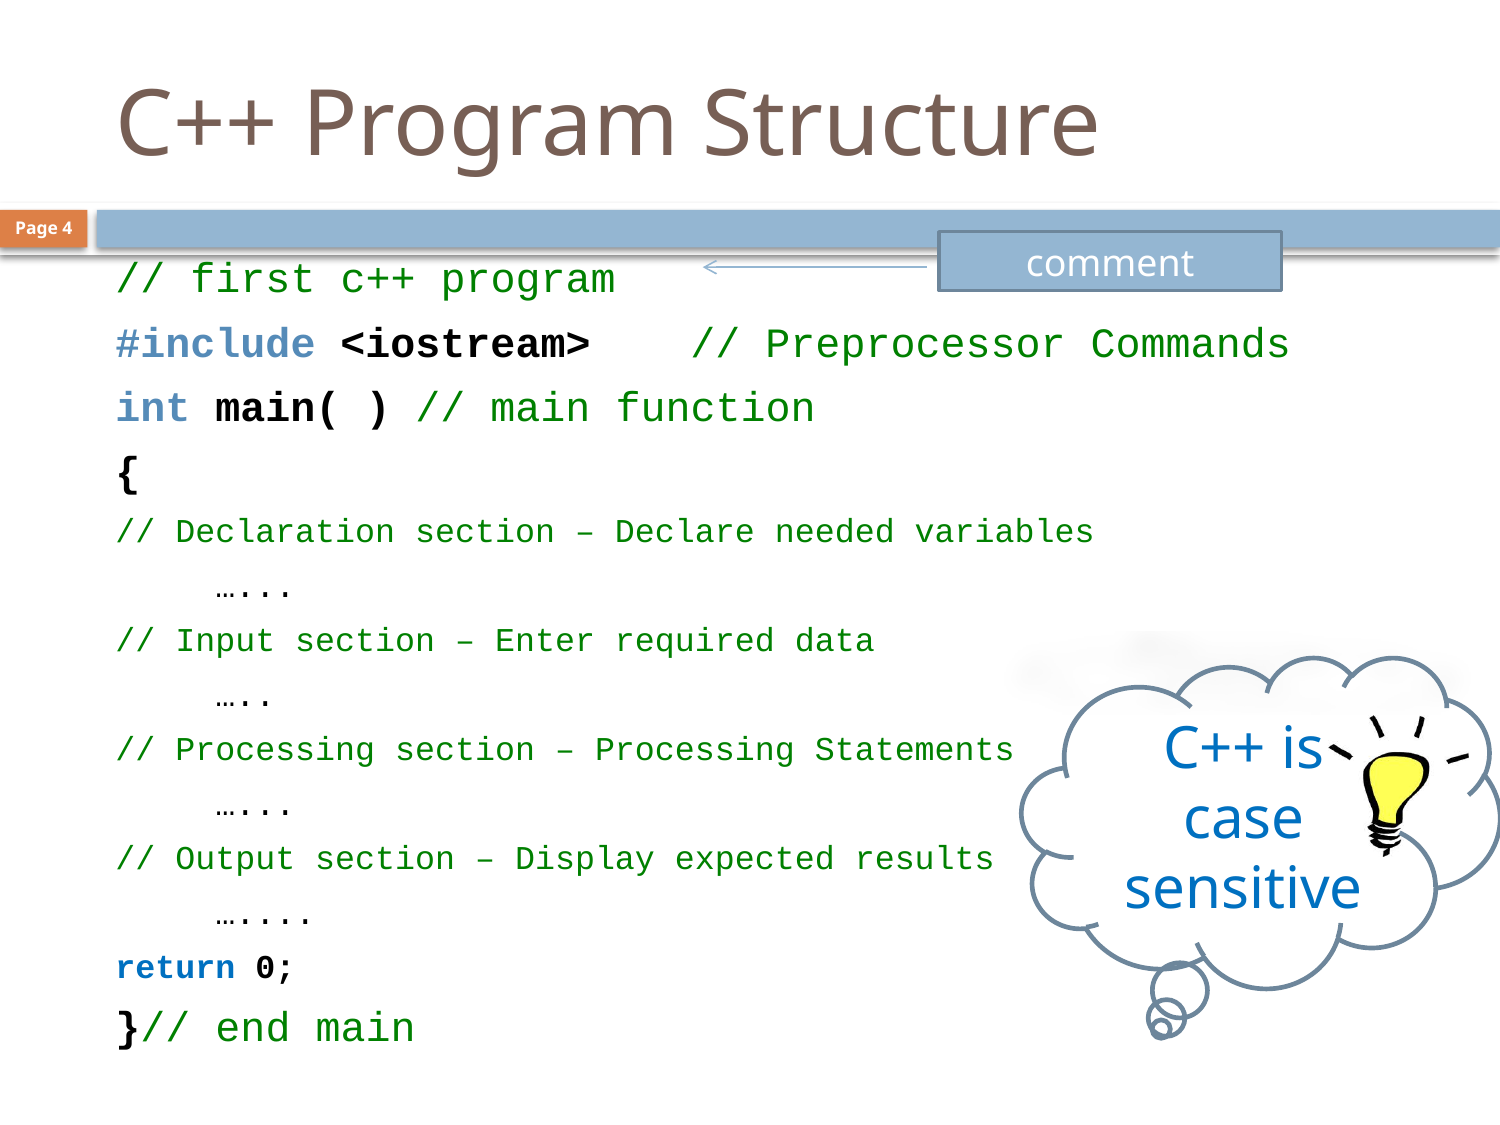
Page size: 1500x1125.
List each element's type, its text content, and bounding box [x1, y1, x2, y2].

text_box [1021, 656, 1500, 989]
list // first c++ program #include <iostream> // Preprocessor Commands int main( ) // main function { // Declaration section – Declare needed variables …... // Input section – Enter required data ….. // Processing section – Processing Statements …... // Output section – Display expected results ….... return 0; }// end main [100, 243, 1439, 1059]
title C++ Program Structure [100, 37, 1439, 201]
text_box comment [937, 230, 1283, 292]
slide_number Page 4 [0, 208, 88, 249]
